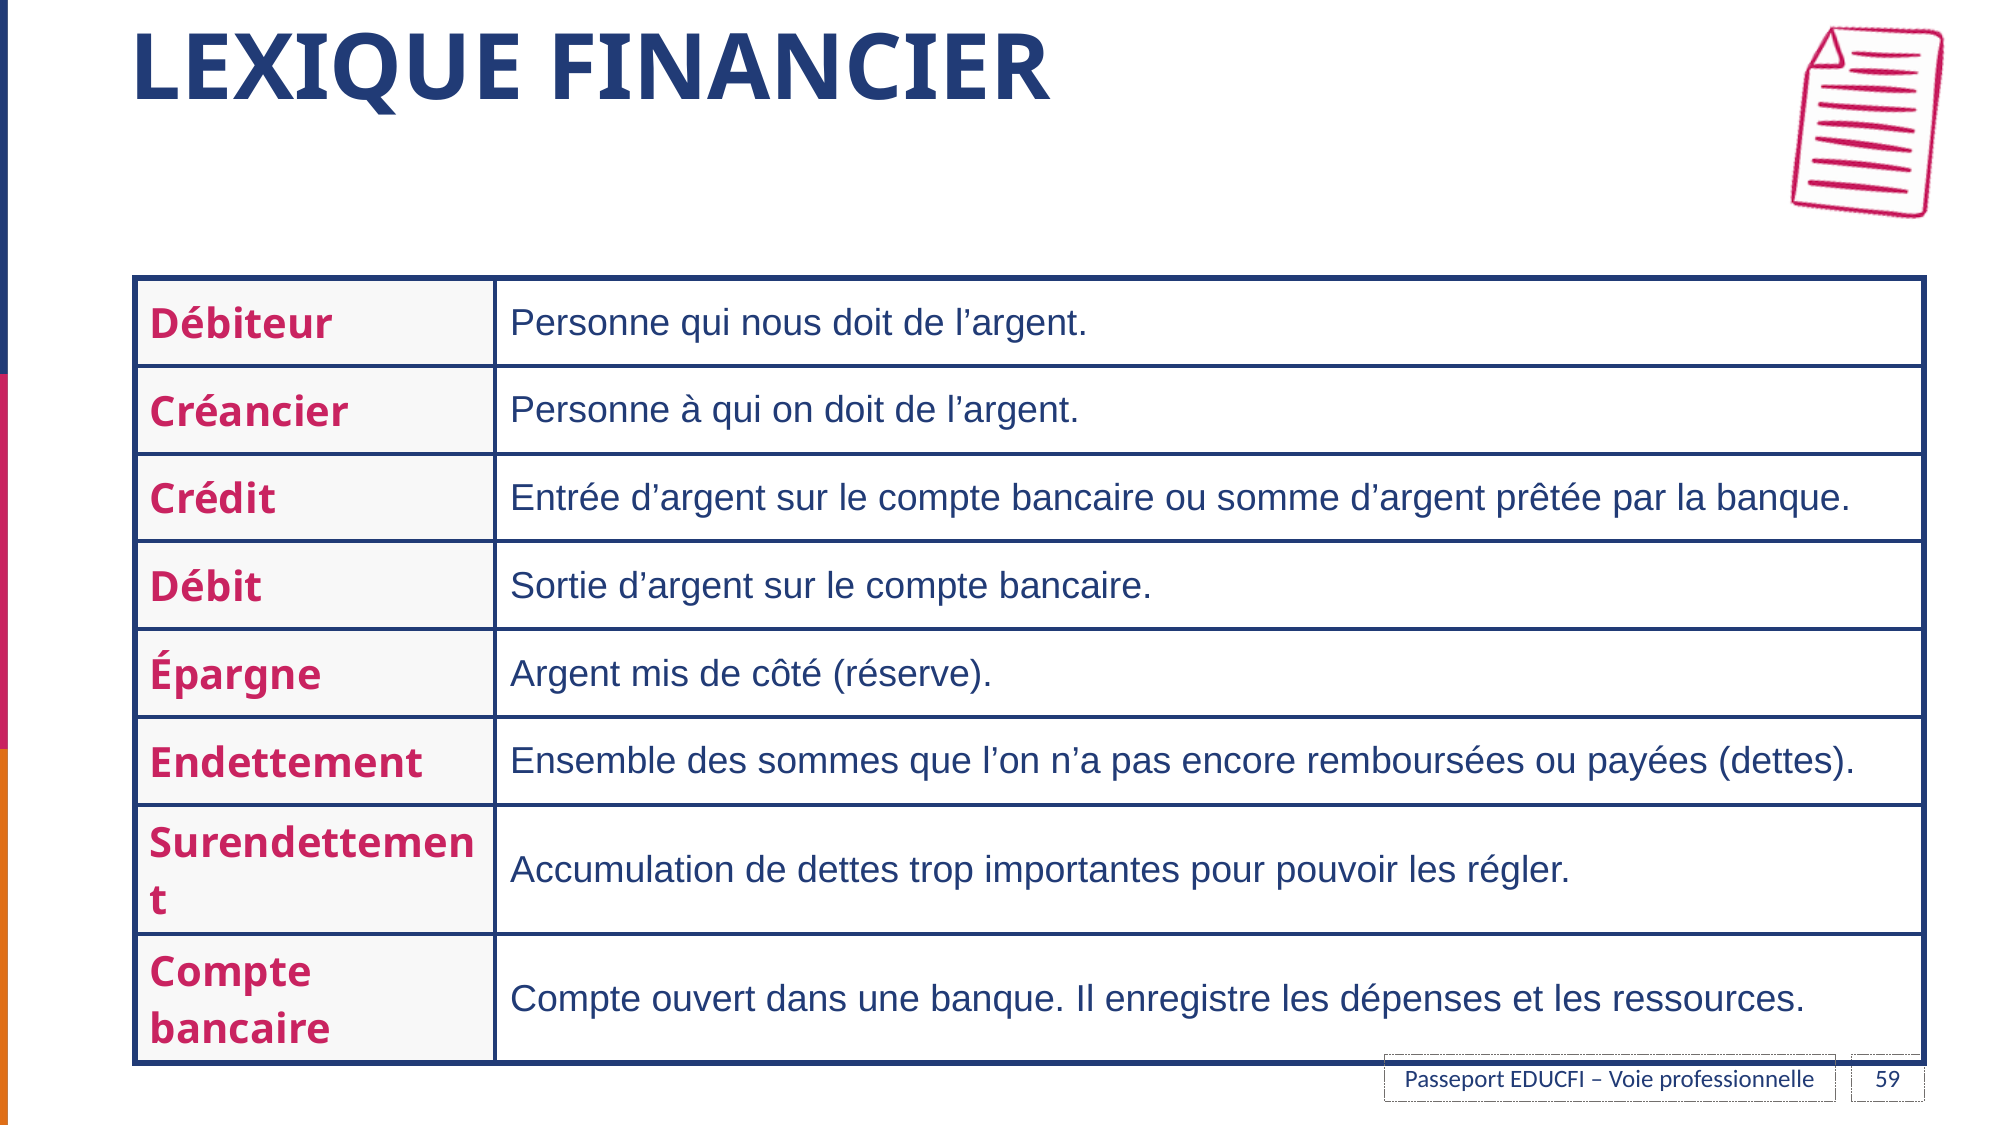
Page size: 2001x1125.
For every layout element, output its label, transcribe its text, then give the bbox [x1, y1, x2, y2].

table_cell Accumulation de dettes trop importantes pour pouvoir les régler. [497, 807, 1921, 932]
table_cell Endettement [138, 719, 493, 803]
table_header Personne qui nous doit de l’argent. [497, 281, 1921, 364]
table_cell Compte ouvert dans une banque. Il enregistre les dépenses et les ressources. [497, 936, 1921, 1060]
table_cell Sortie d’argent sur le compte bancaire. [497, 543, 1921, 627]
table_cell Ensemble des sommes que l’on n’a pas encore remboursées ou payées (dettes). [497, 719, 1921, 803]
table_cell Argent mis de côté (réserve). [497, 631, 1921, 715]
footer Passeport EDUCFI – Voie professionnelle [1384, 1054, 1836, 1102]
slide_number 59 [1851, 1066, 1925, 1102]
table_header Débiteur [138, 281, 493, 364]
table_cell Créancier [138, 368, 493, 452]
picture [0, 0, 8, 1125]
table_cell Entrée d’argent sur le compte bancaire ou somme d’argent prêtée par la banque. [497, 456, 1921, 539]
table_cell Compte bancaire [138, 936, 493, 1060]
table_cell Personne à qui on doit de l’argent. [497, 368, 1921, 452]
table_cell Crédit [138, 456, 493, 539]
table_cell Débit [138, 543, 493, 627]
title LEXIQUE FINANCIER [115, 12, 1905, 129]
table_cell Épargne [138, 631, 493, 715]
picture [1757, 13, 1979, 235]
table_cell Surendettement [138, 807, 493, 932]
